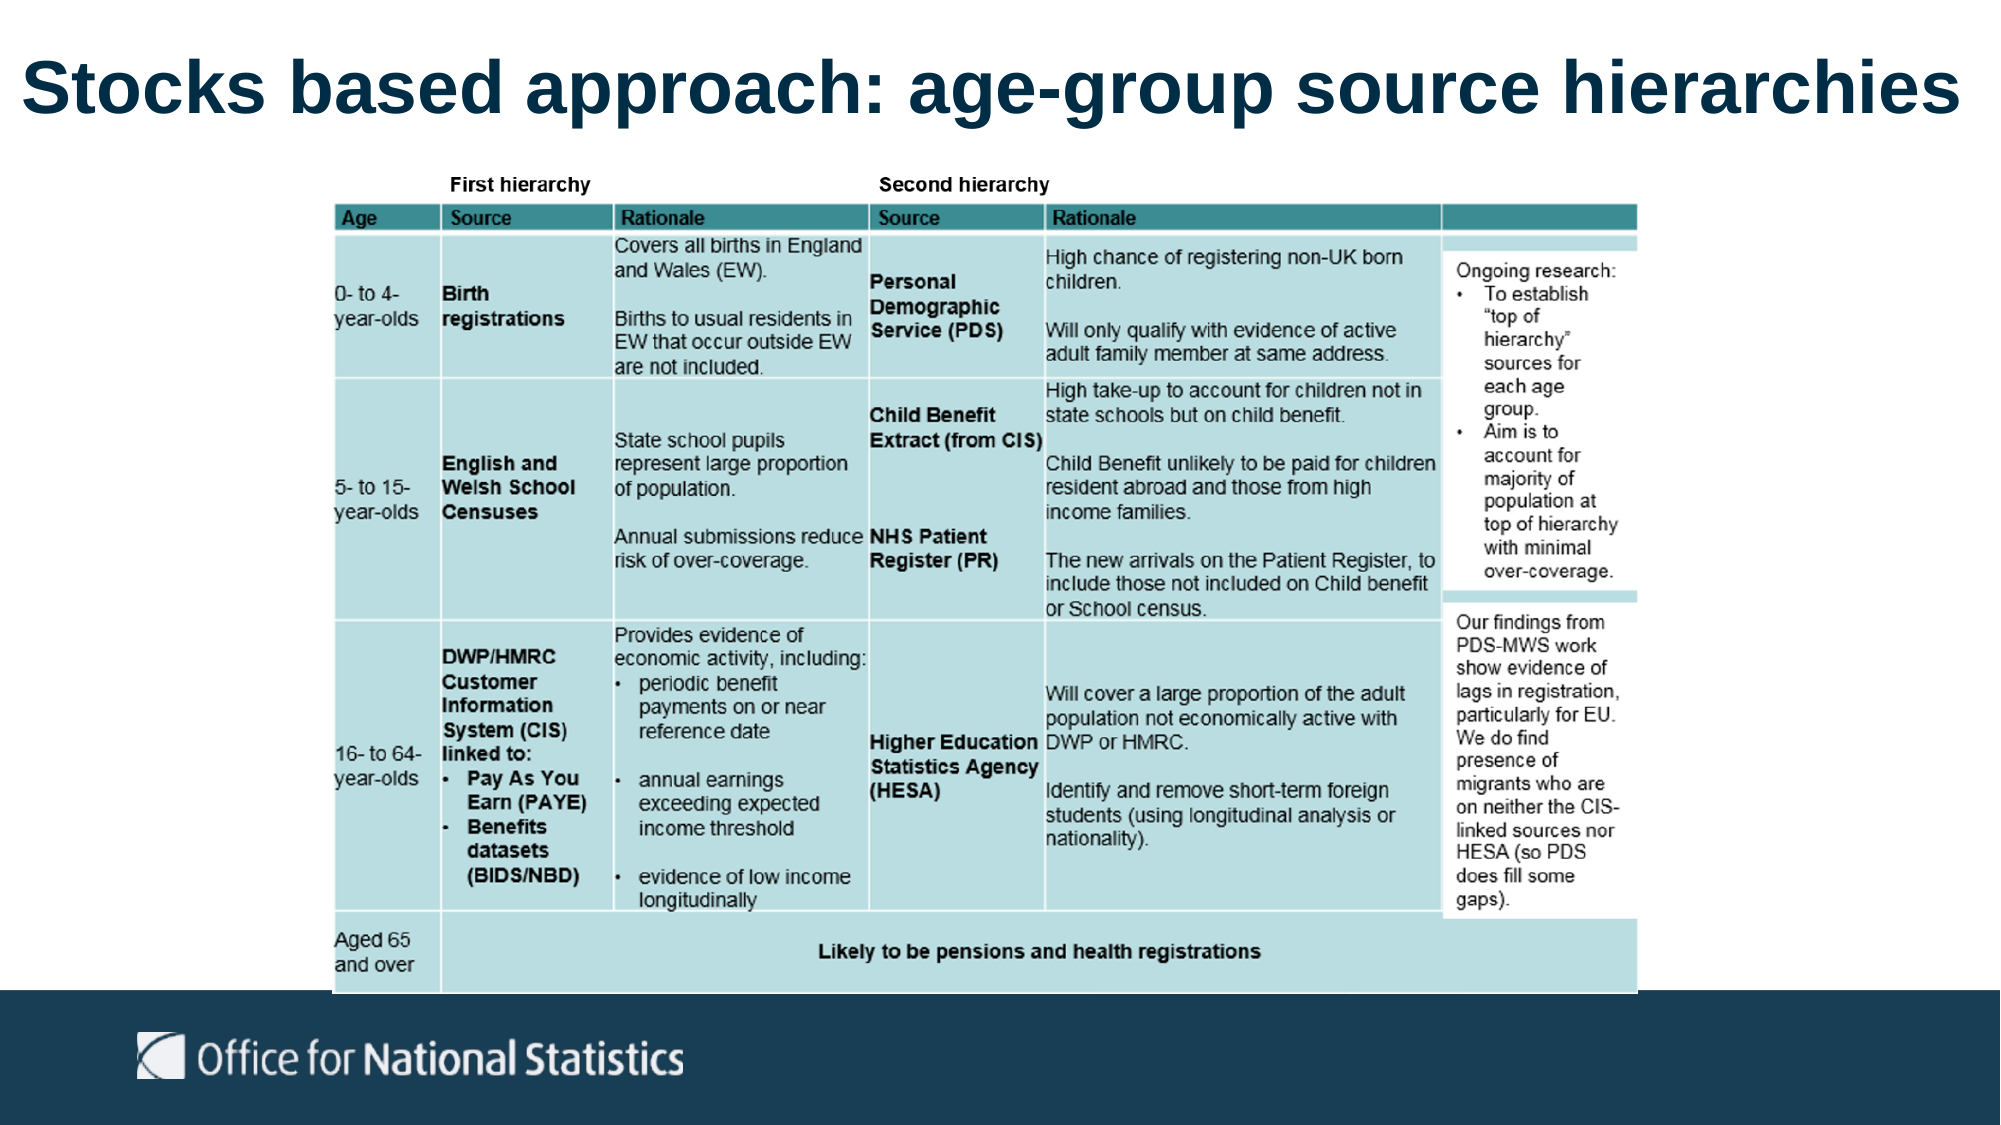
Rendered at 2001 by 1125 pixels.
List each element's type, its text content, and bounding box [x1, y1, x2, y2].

picture [332, 165, 1638, 994]
title Stocks based approach: age-group source hierarchies [21, 30, 2000, 164]
